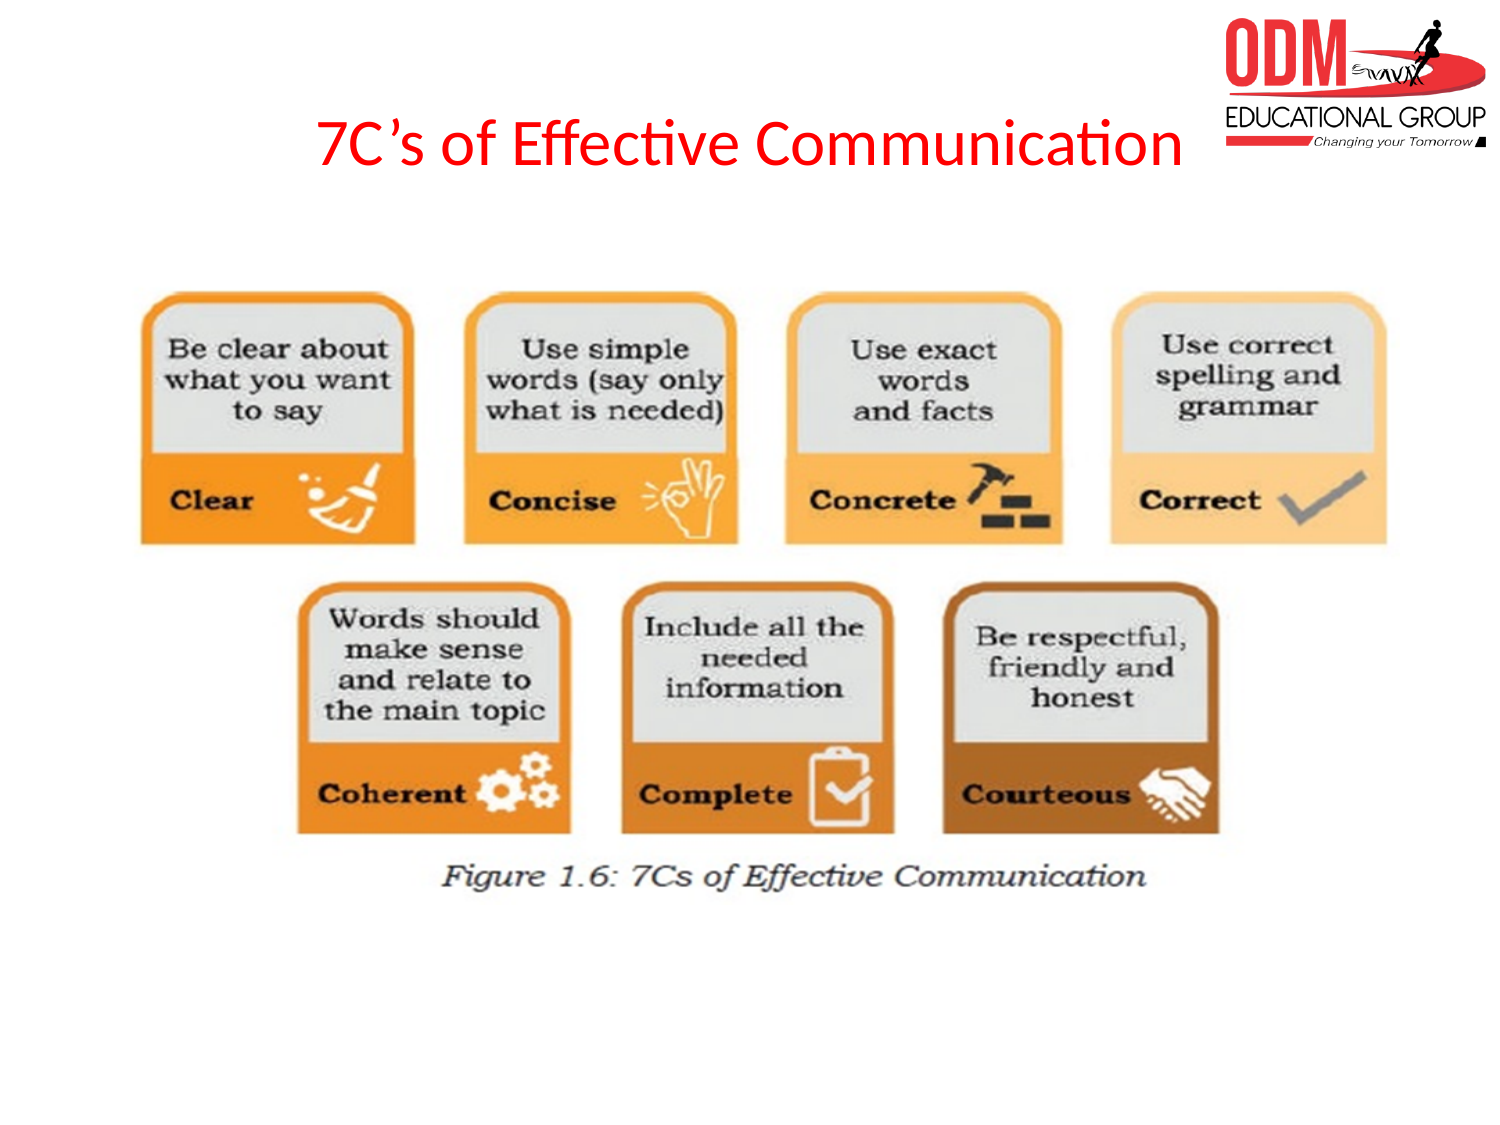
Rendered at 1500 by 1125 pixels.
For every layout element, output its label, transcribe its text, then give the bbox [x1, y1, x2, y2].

picture [1226, 18, 1486, 148]
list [100, 258, 1400, 905]
title 7C’s of Effective Communication [75, 45, 1425, 233]
